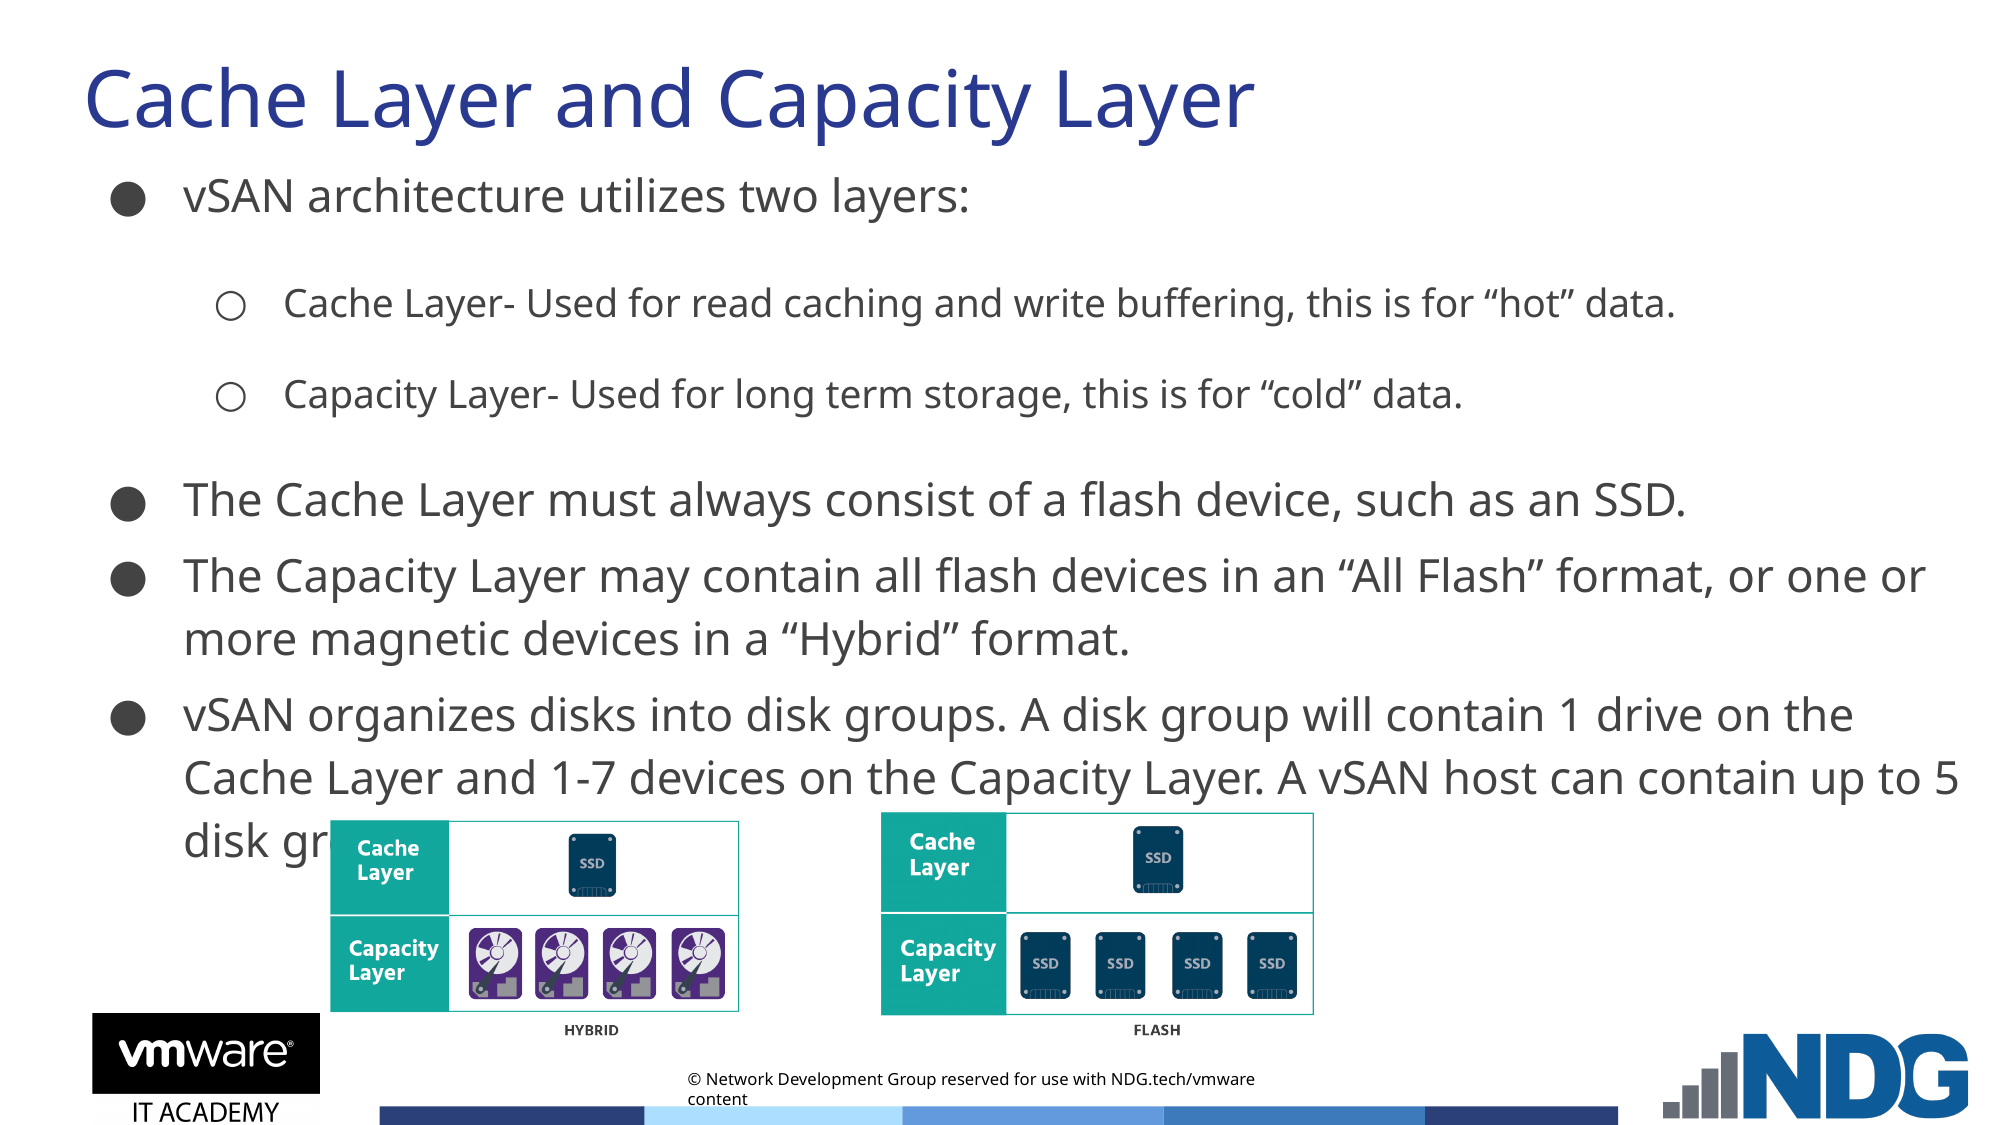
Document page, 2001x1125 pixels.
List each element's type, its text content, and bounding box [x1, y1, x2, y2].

title Cache Layer and Capacity Layer [68, 33, 1932, 143]
picture [844, 792, 1349, 1045]
picture [1648, 1026, 1984, 1125]
list vSAN architecture utilizes two layers: Cache Layer- Used for read caching and write buffering, this is for “hot” data. Capacity Layer- Used for long term storage, this is for “cold” data. The Cache Layer must always consist of a flash device, such as an SSD. The Capacity Layer may contain all flash devices in an “All Flash” format, or one or more magnetic devices in a “Hybrid” format. vSAN organizes disks into disk groups. A disk group will contain 1 drive on the Cache Layer and 1-7 devices on the Capacity Layer. A vSAN host can contain up to 5 disk groups. [68, 143, 1981, 837]
picture [92, 806, 771, 1125]
